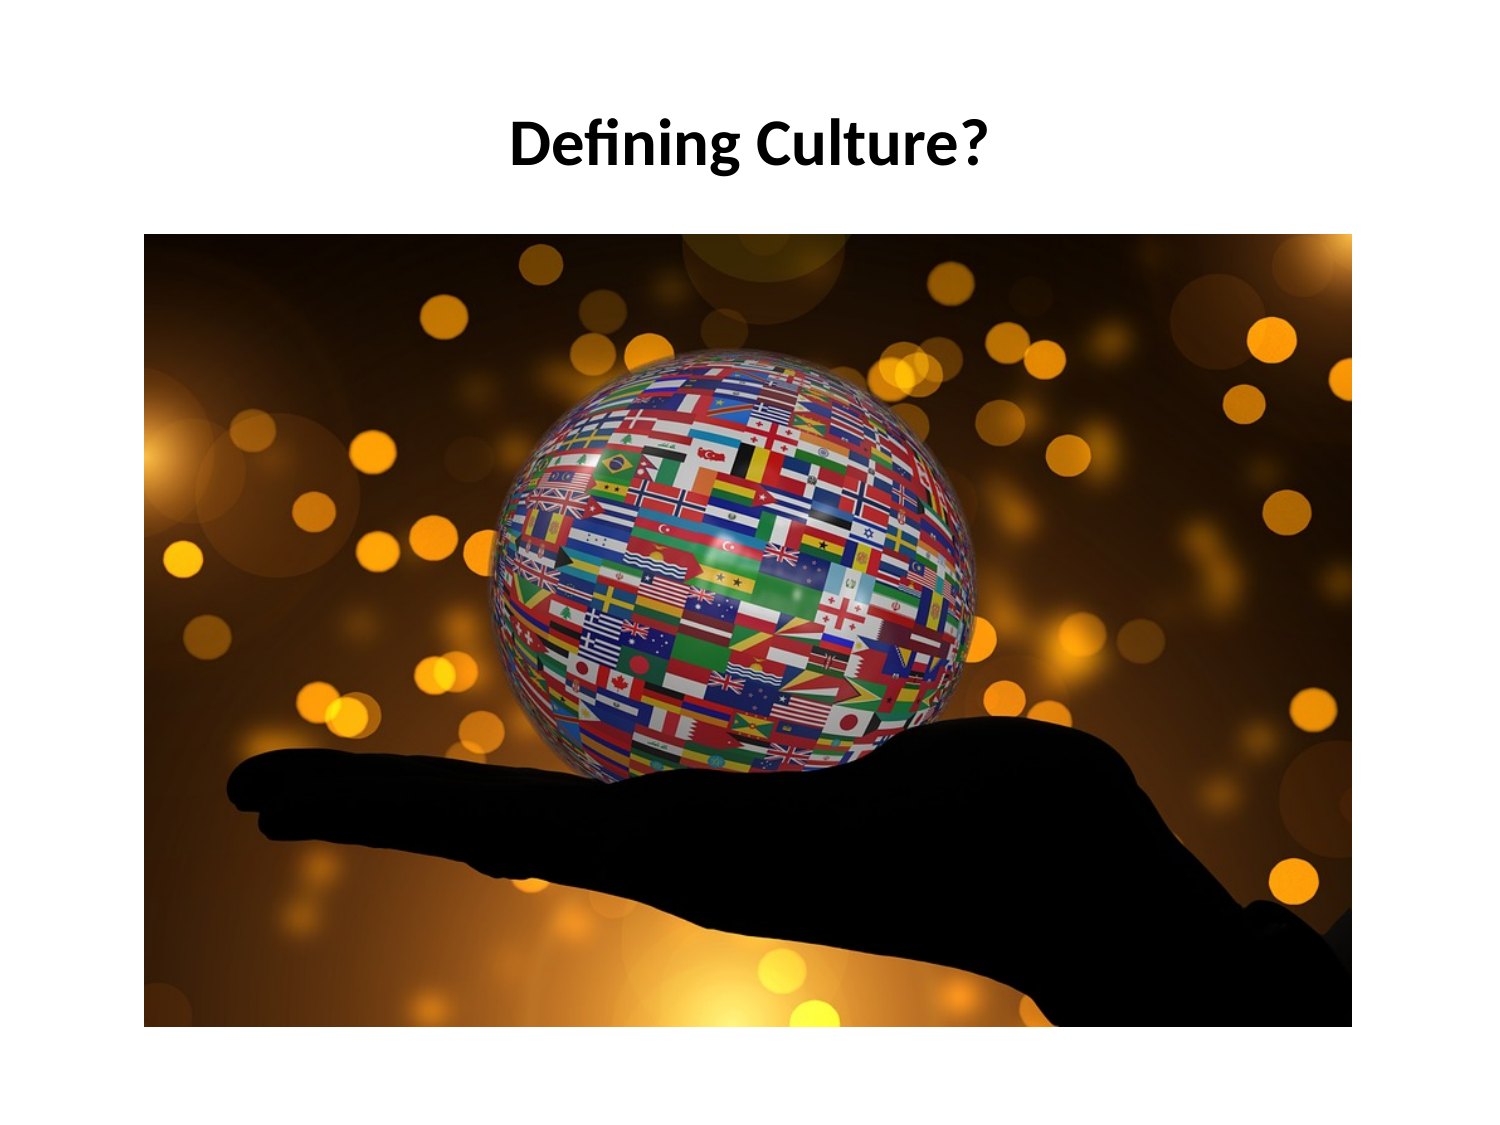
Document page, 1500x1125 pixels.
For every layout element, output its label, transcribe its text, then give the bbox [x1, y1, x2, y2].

picture [143, 234, 1352, 1028]
title Defining Culture? [75, 45, 1425, 233]
